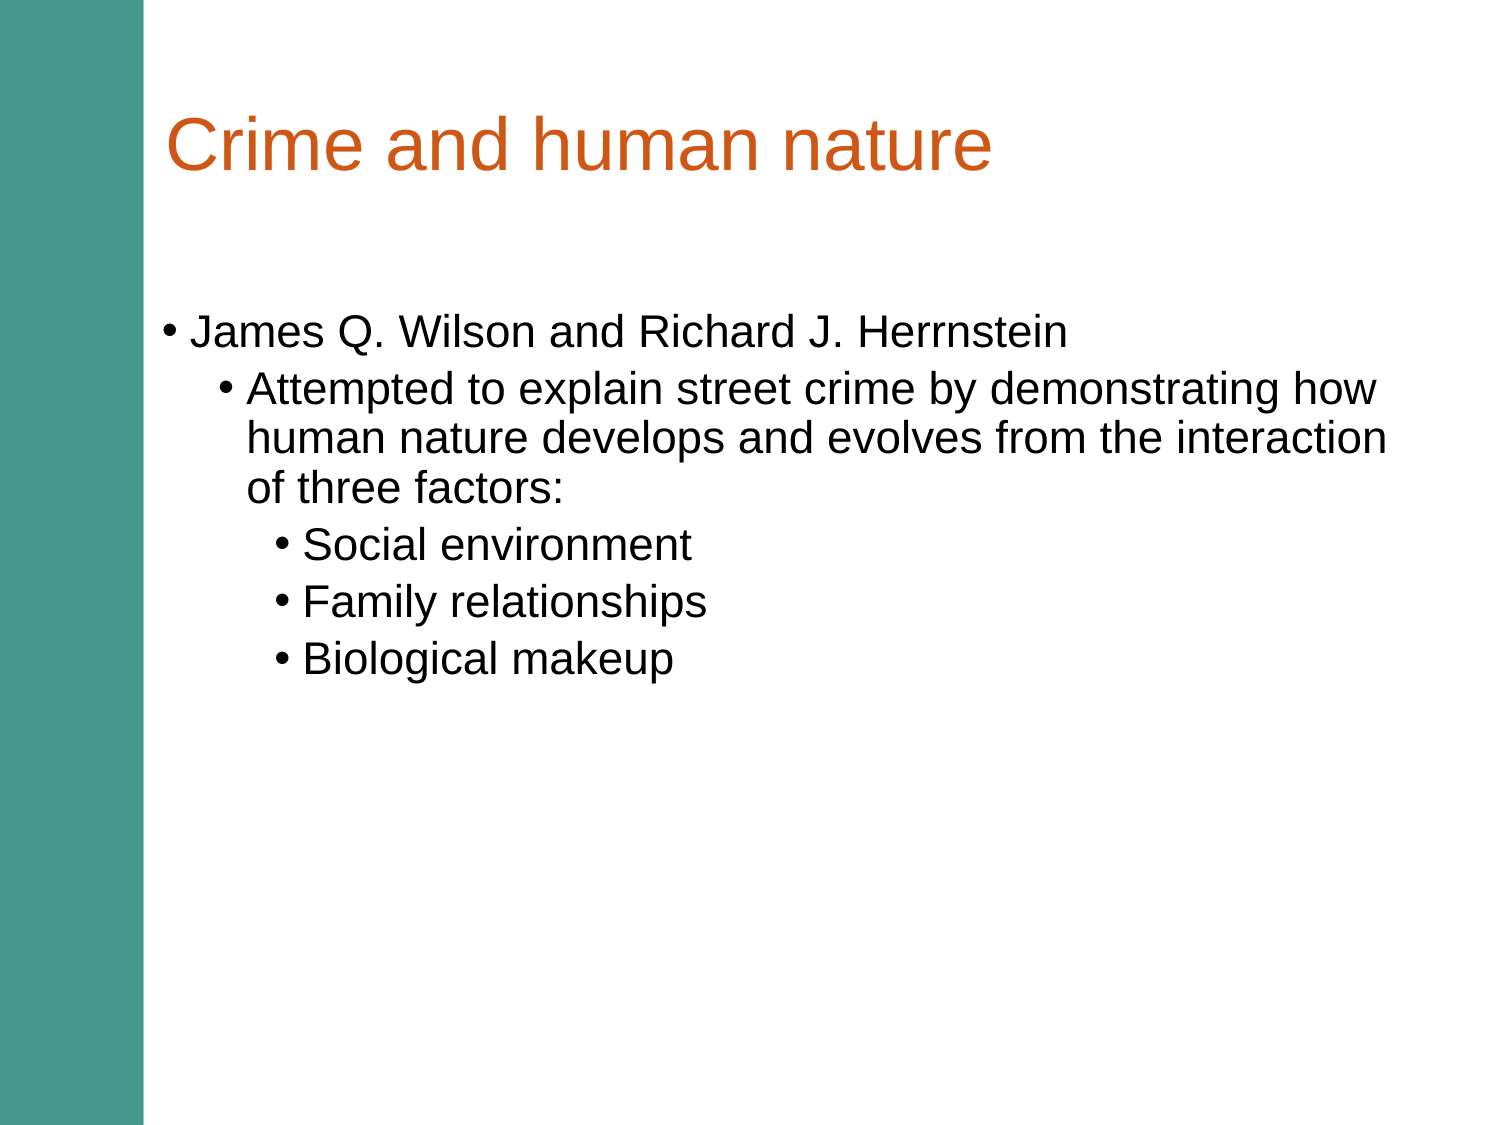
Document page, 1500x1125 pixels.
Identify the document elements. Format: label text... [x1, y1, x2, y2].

title Crime and human nature [150, 37, 1444, 255]
list James Q. Wilson and Richard J. Herrnstein Attempted to explain street crime by demonstrating how human nature develops and evolves from the interaction of three factors: Social environment Family relationships Biological makeup [146, 299, 1441, 1014]
picture [0, 0, 1500, 1125]
